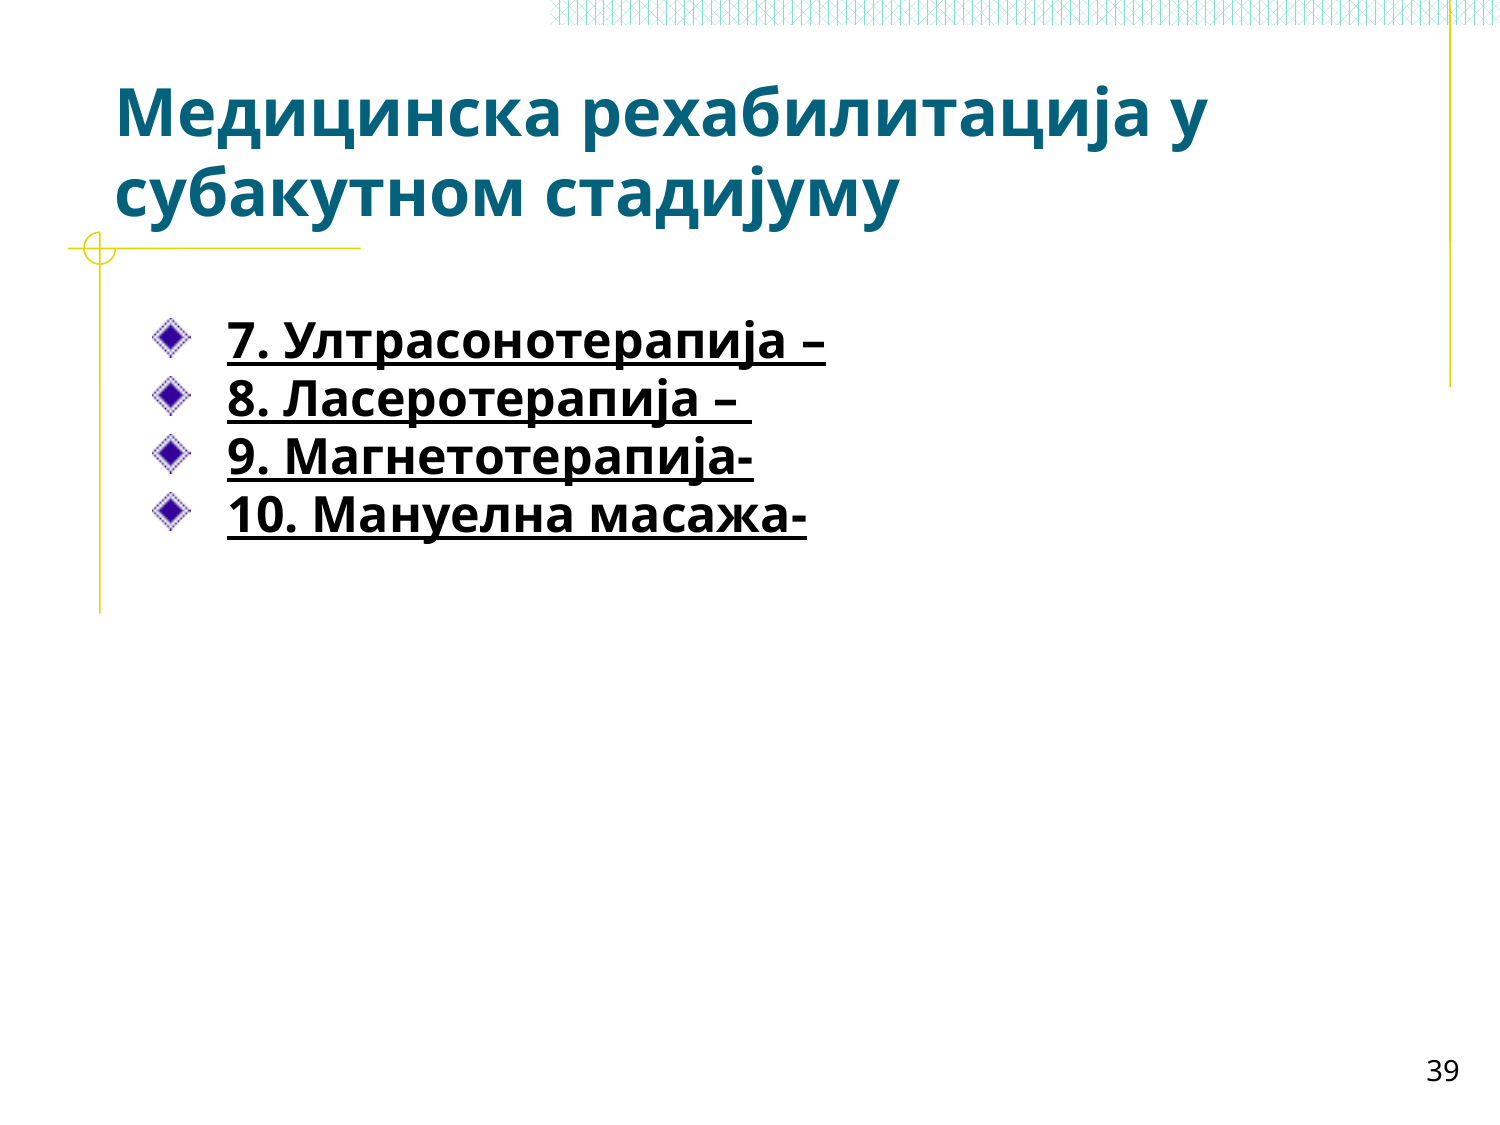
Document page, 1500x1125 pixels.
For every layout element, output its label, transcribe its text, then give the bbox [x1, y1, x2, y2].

picture [152, 376, 191, 416]
picture [152, 318, 191, 358]
title Медицинска рехабилитација у субакутном стадијуму [99, 49, 1376, 238]
list 7. Ултрасонотерапија – 8. Ласеротерапија – 9. Магнетотерапија- 10. Мануелна масажа- [137, 312, 1413, 988]
picture [152, 434, 191, 474]
picture [152, 492, 191, 531]
slide_number 39 [1162, 1025, 1475, 1100]
